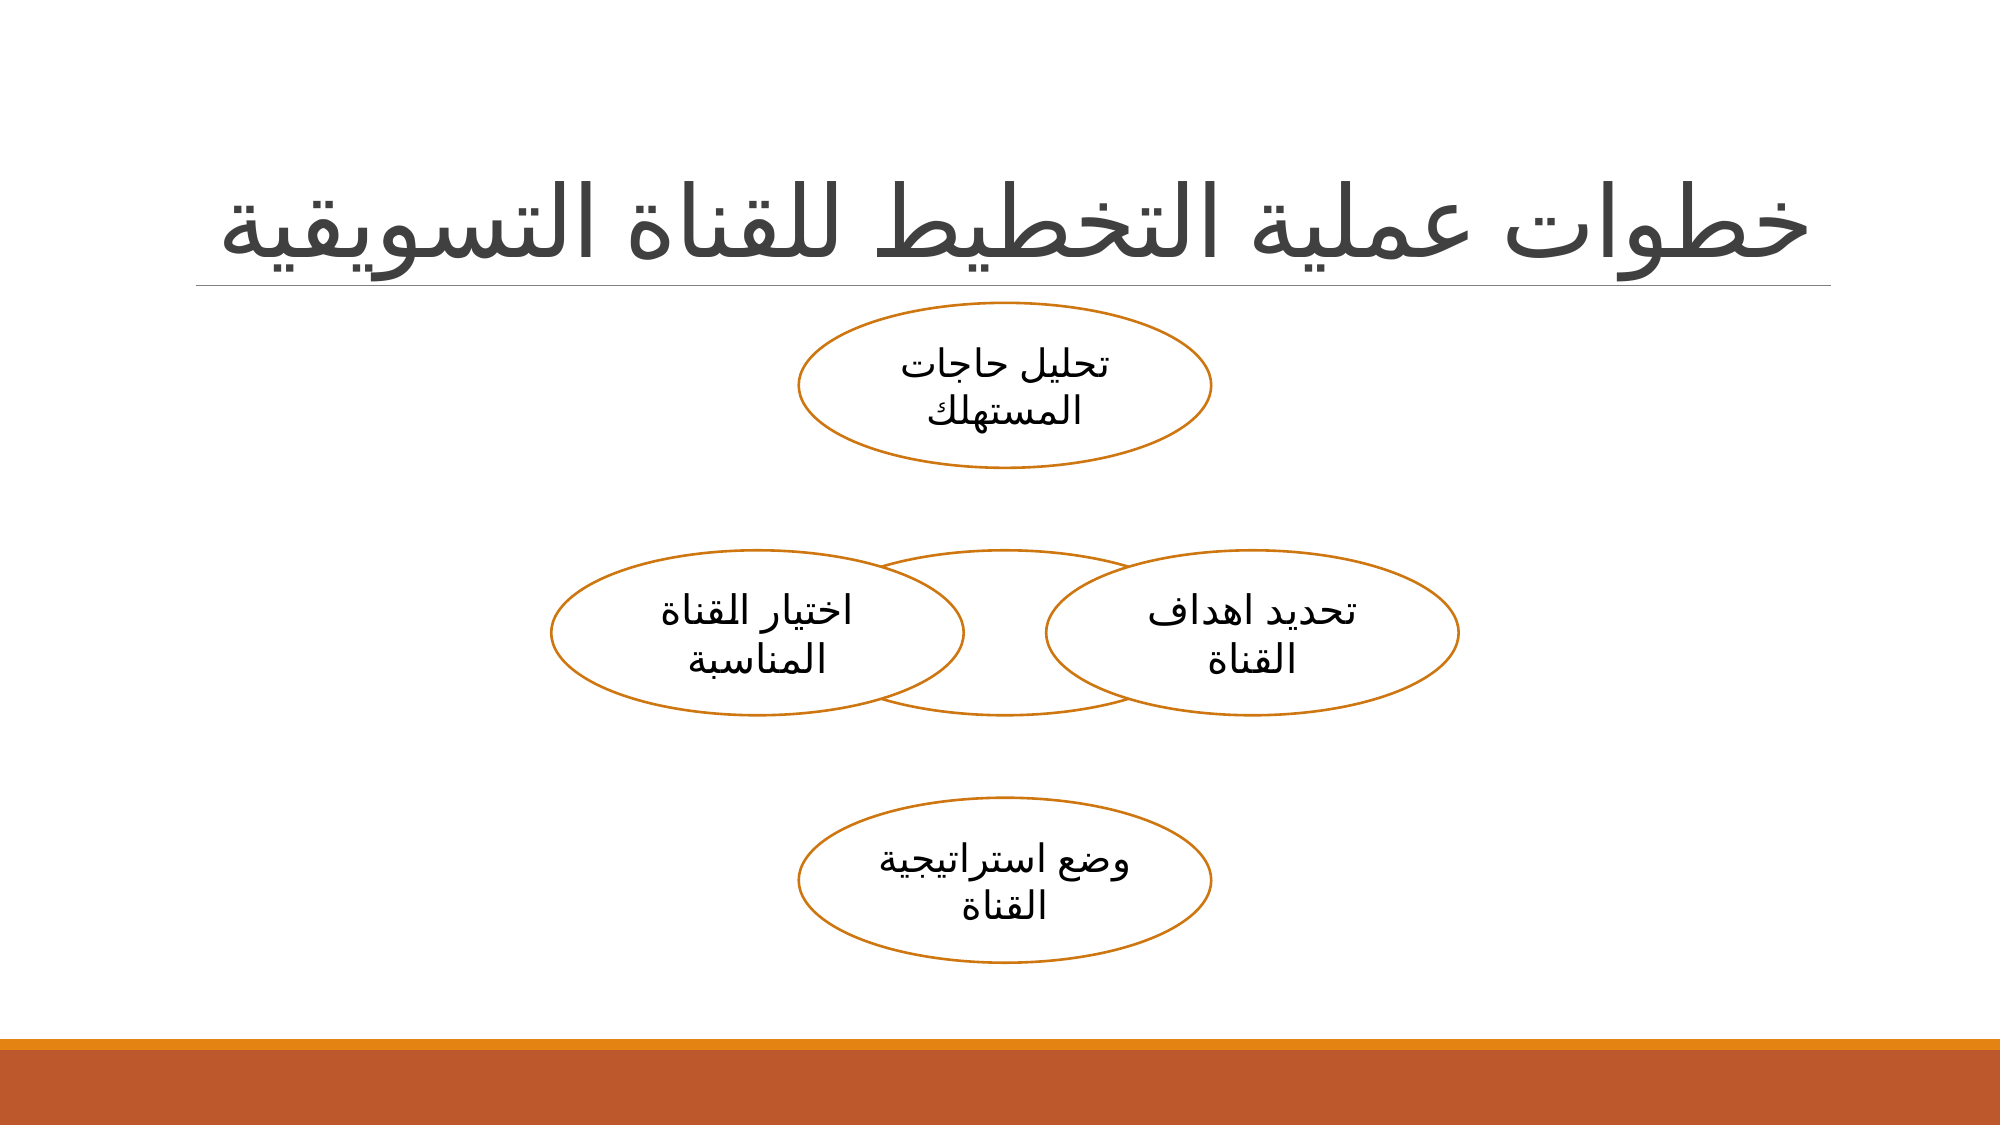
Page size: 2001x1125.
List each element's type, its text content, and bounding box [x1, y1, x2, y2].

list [179, 302, 1831, 964]
title خطوات عملية التخطيط للقناة التسويقية [180, 47, 1830, 285]
